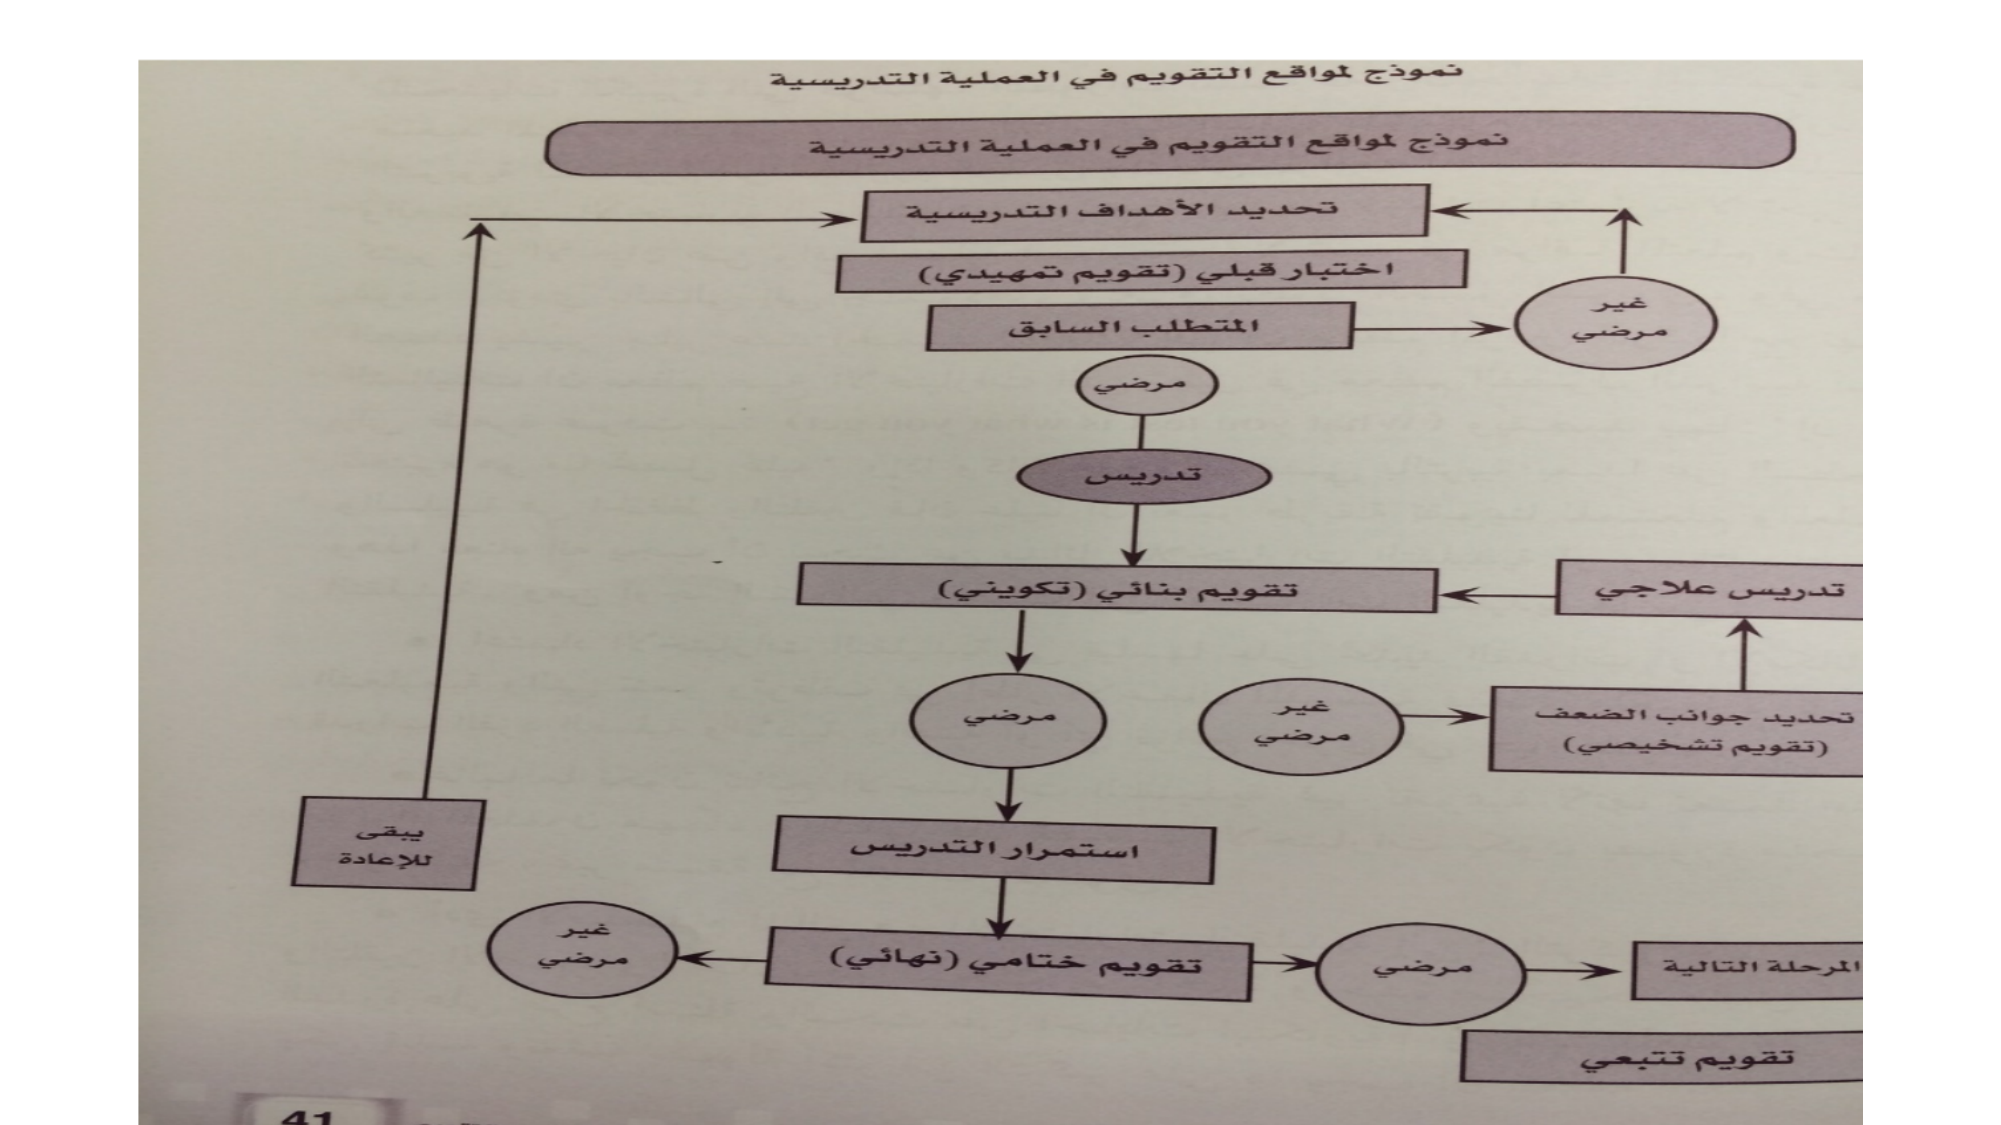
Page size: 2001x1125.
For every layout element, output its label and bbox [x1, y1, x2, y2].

picture [1537, 61, 1863, 1125]
list [463, 0, 1537, 1125]
picture [140, 61, 463, 1125]
